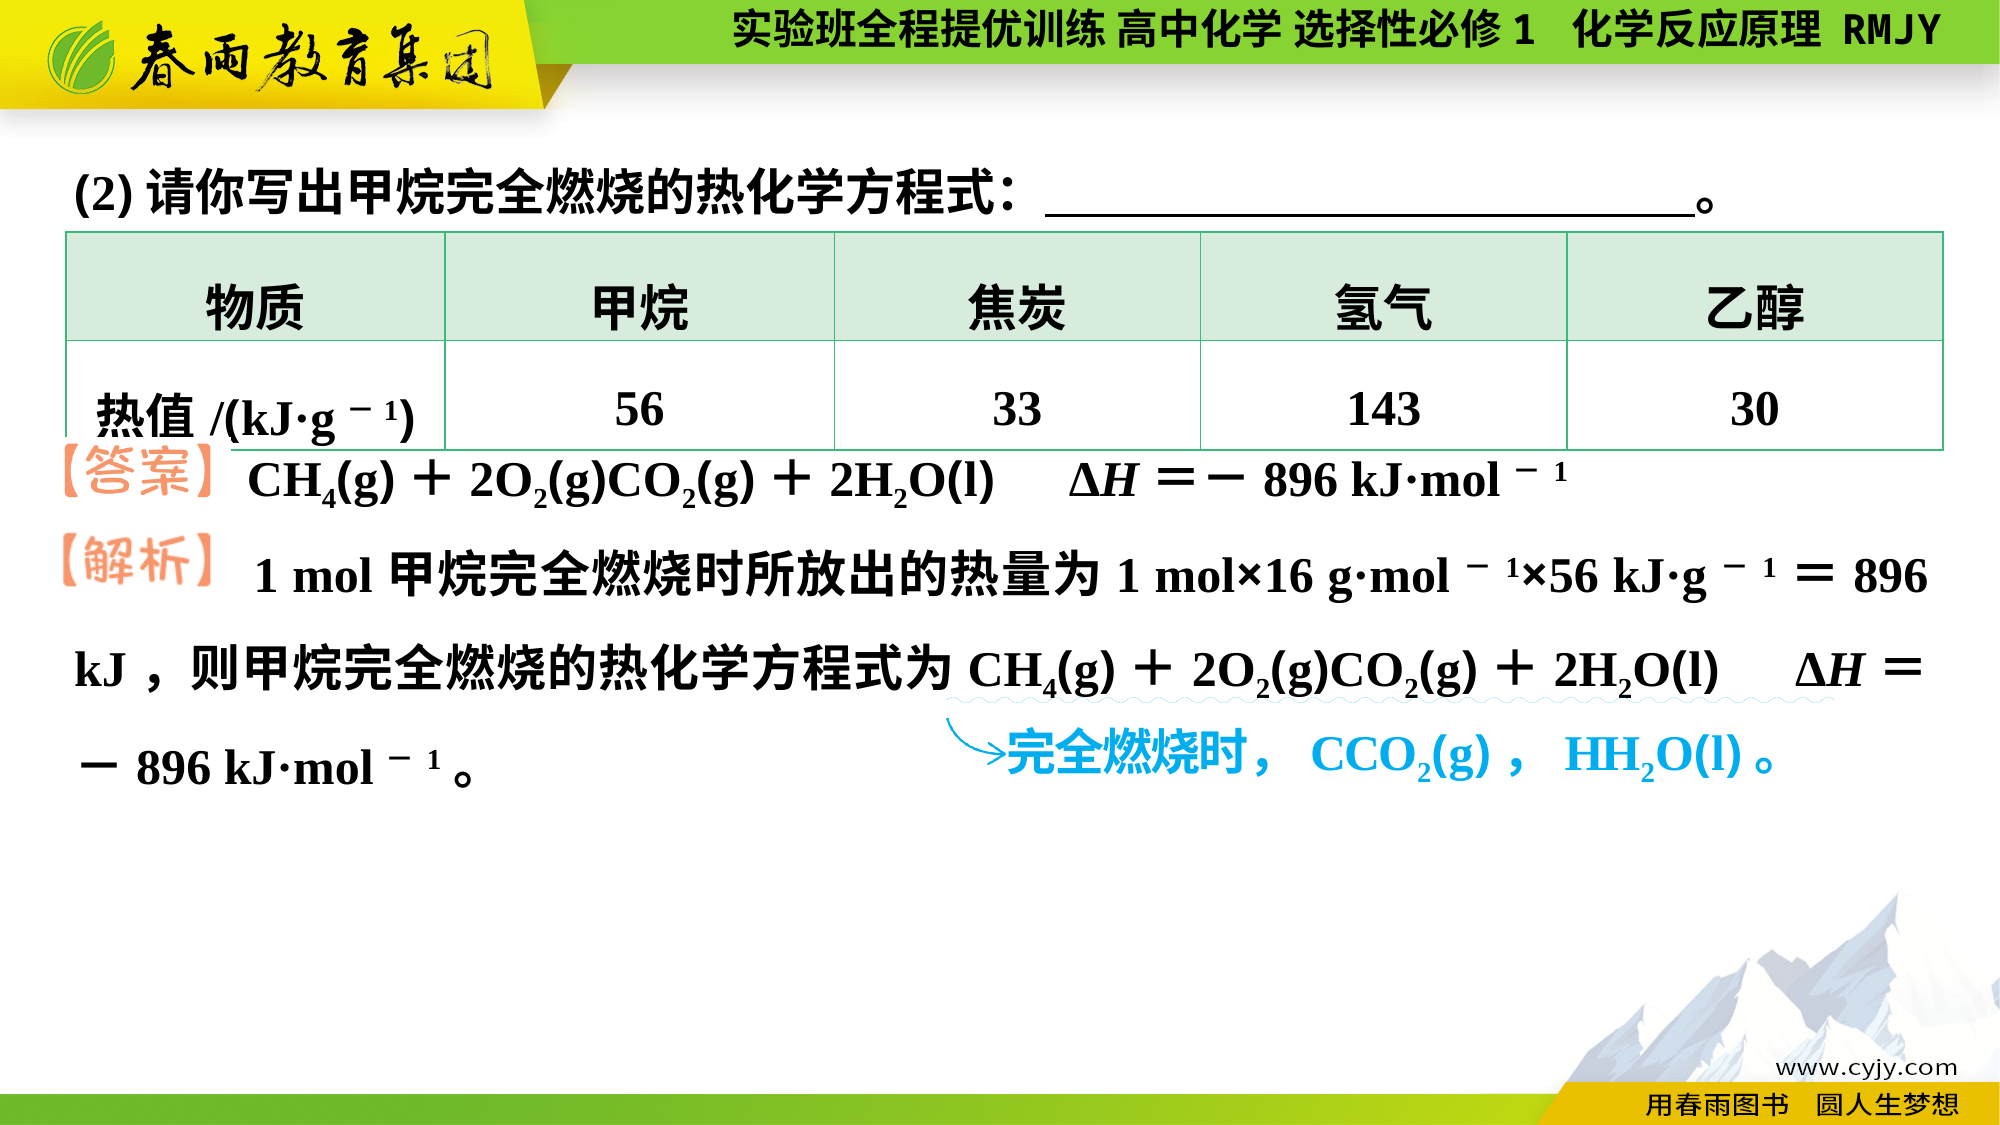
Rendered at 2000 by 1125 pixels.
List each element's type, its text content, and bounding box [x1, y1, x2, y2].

table_header 甲烷 [446, 233, 834, 340]
table_header 焦炭 [835, 233, 1200, 340]
picture [0, 0, 2000, 1125]
table_header 氢气 [1201, 233, 1566, 340]
table_cell 30 [1568, 341, 1942, 449]
table_header 物质 [67, 233, 444, 340]
text_box [931, 628, 1846, 713]
list (2)请你写出甲烷完全燃烧的热化学方程式： 。 [59, 122, 1944, 217]
table_cell 热值/(kJ·g－1) [67, 341, 444, 449]
table_header 乙醇 [1568, 233, 1942, 340]
table_cell 56 [446, 341, 834, 449]
table_cell 143 [1201, 341, 1566, 449]
table_cell 33 [835, 341, 1200, 449]
